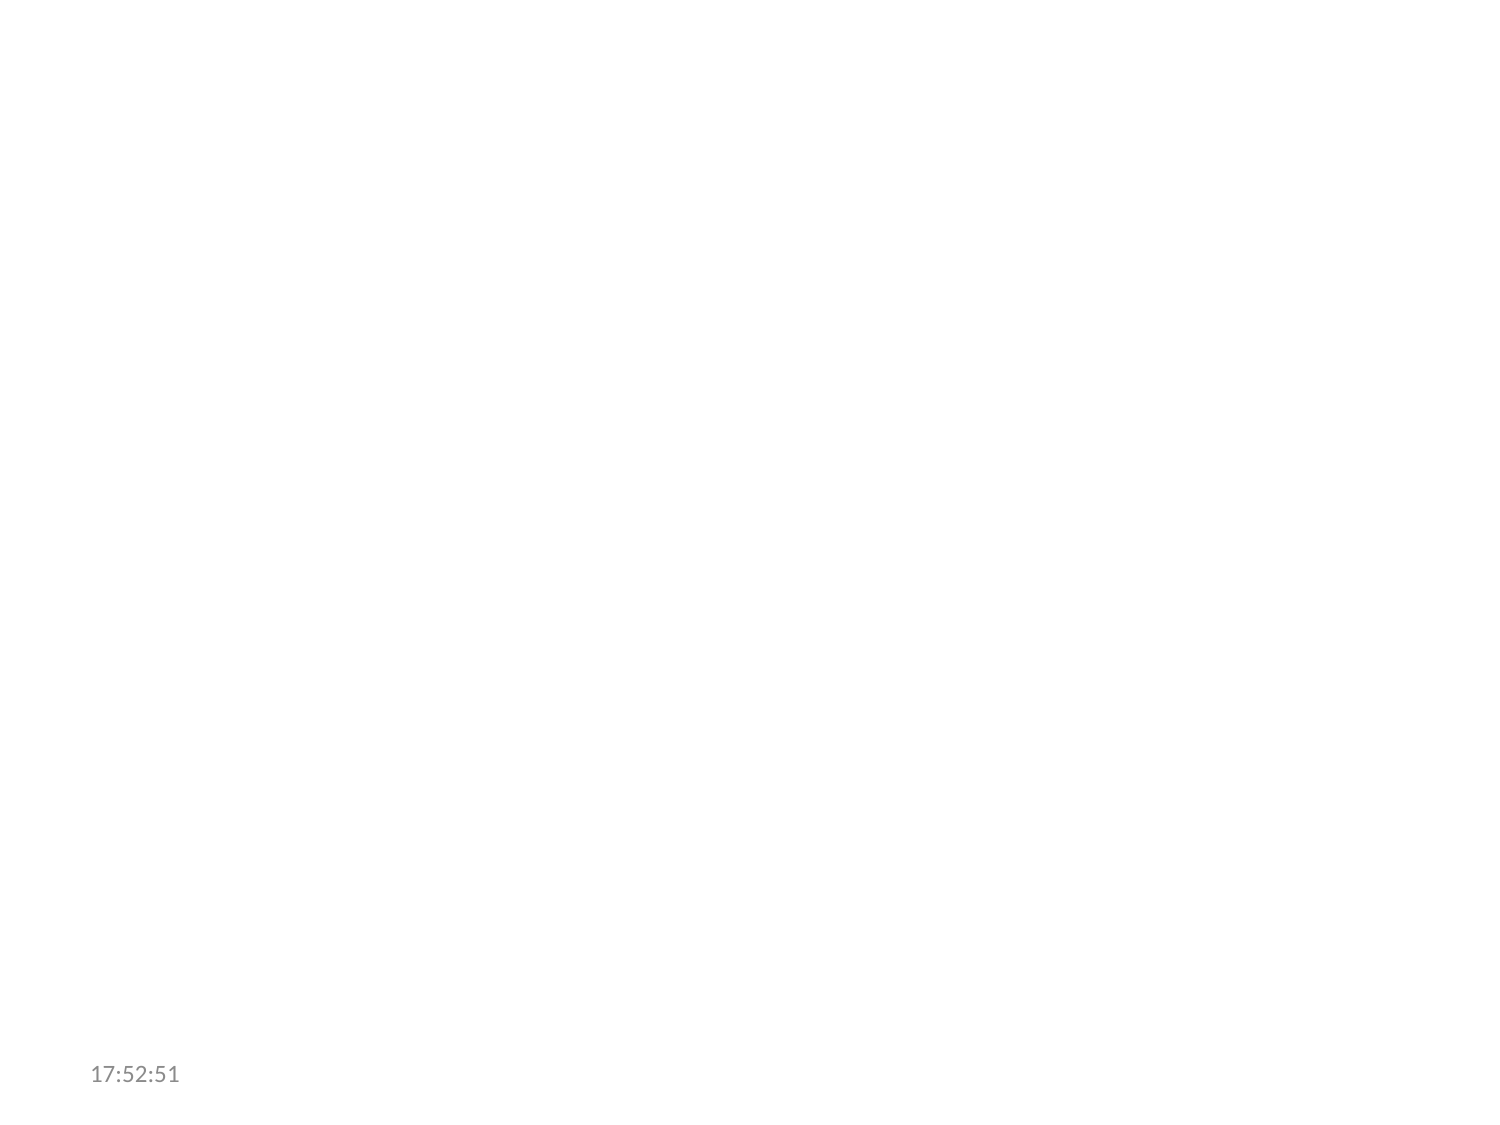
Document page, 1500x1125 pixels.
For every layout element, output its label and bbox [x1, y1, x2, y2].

slide_number [75, 1042, 425, 1103]
